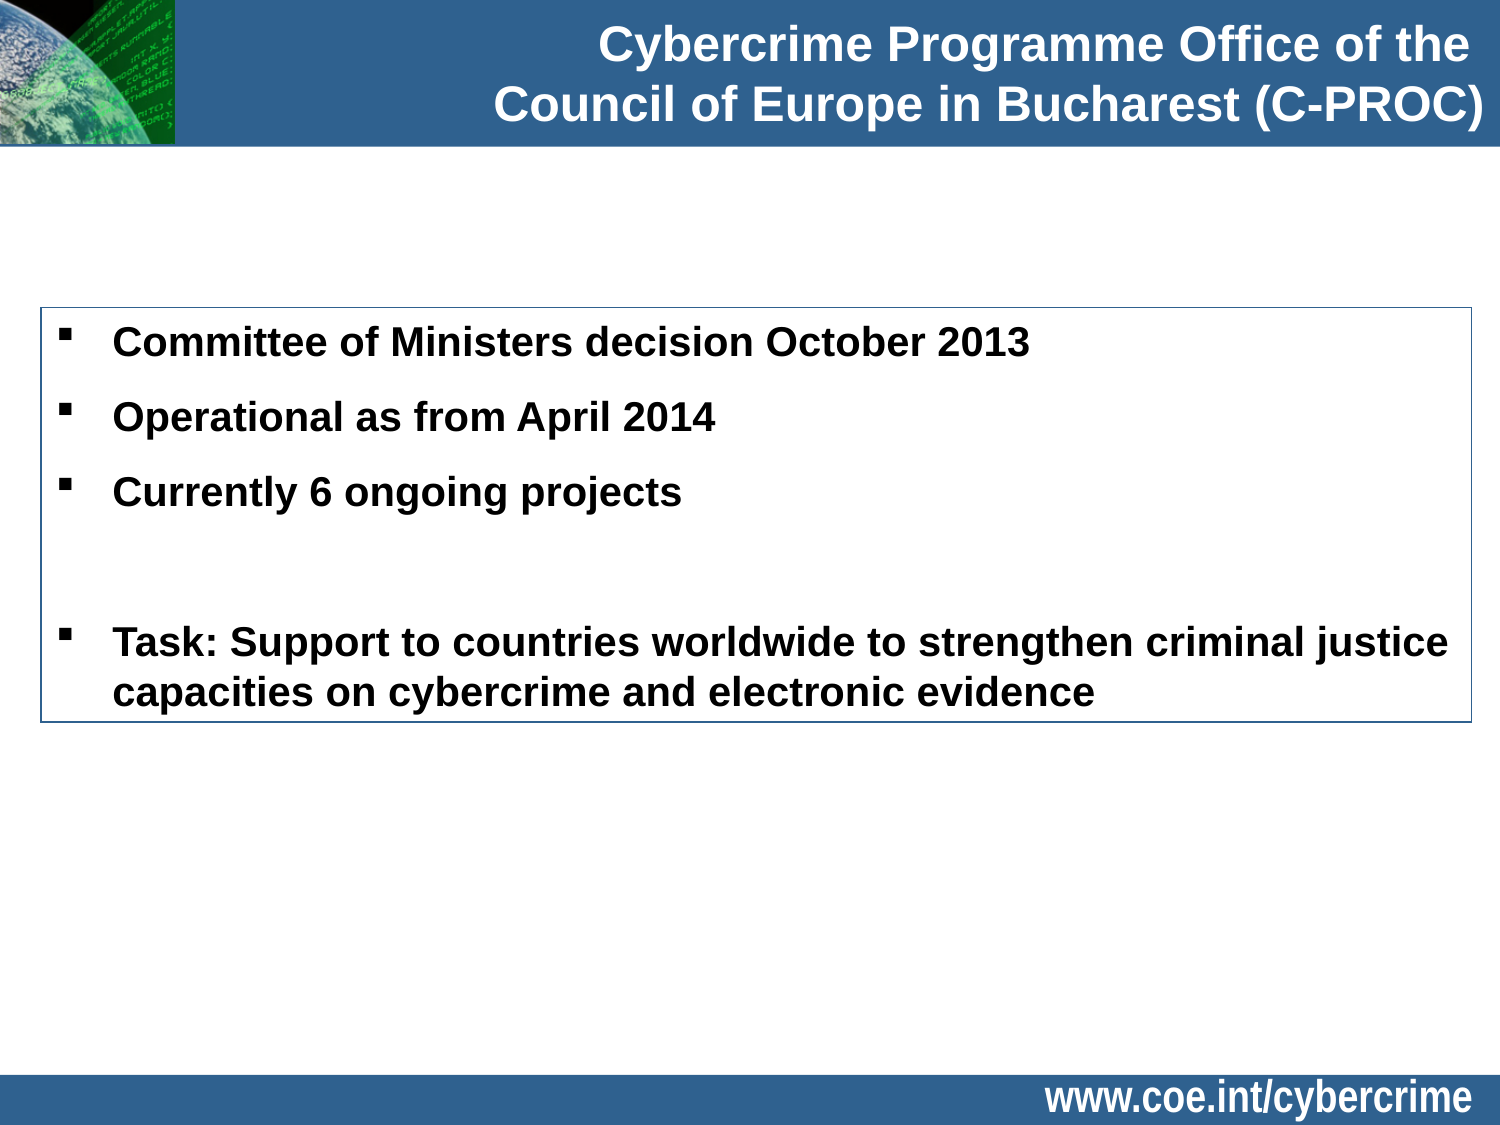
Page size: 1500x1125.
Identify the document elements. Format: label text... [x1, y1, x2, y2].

picture [0, 0, 175, 144]
text_box Committee of Ministers decision October 2013 Operational as from April 2014 Currently 6 ongoing projects Task: Support to countries worldwide to strengthen criminal justice capacities on cybercrime and electronic evidence [41, 307, 1472, 723]
text_box www.coe.int/cybercrime [1030, 1059, 1500, 1125]
text_box Cybercrime Programme Office of the Council of Europe in Bucharest (C-PROC) [177, 0, 1500, 149]
text_box [0, 1073, 1030, 1125]
